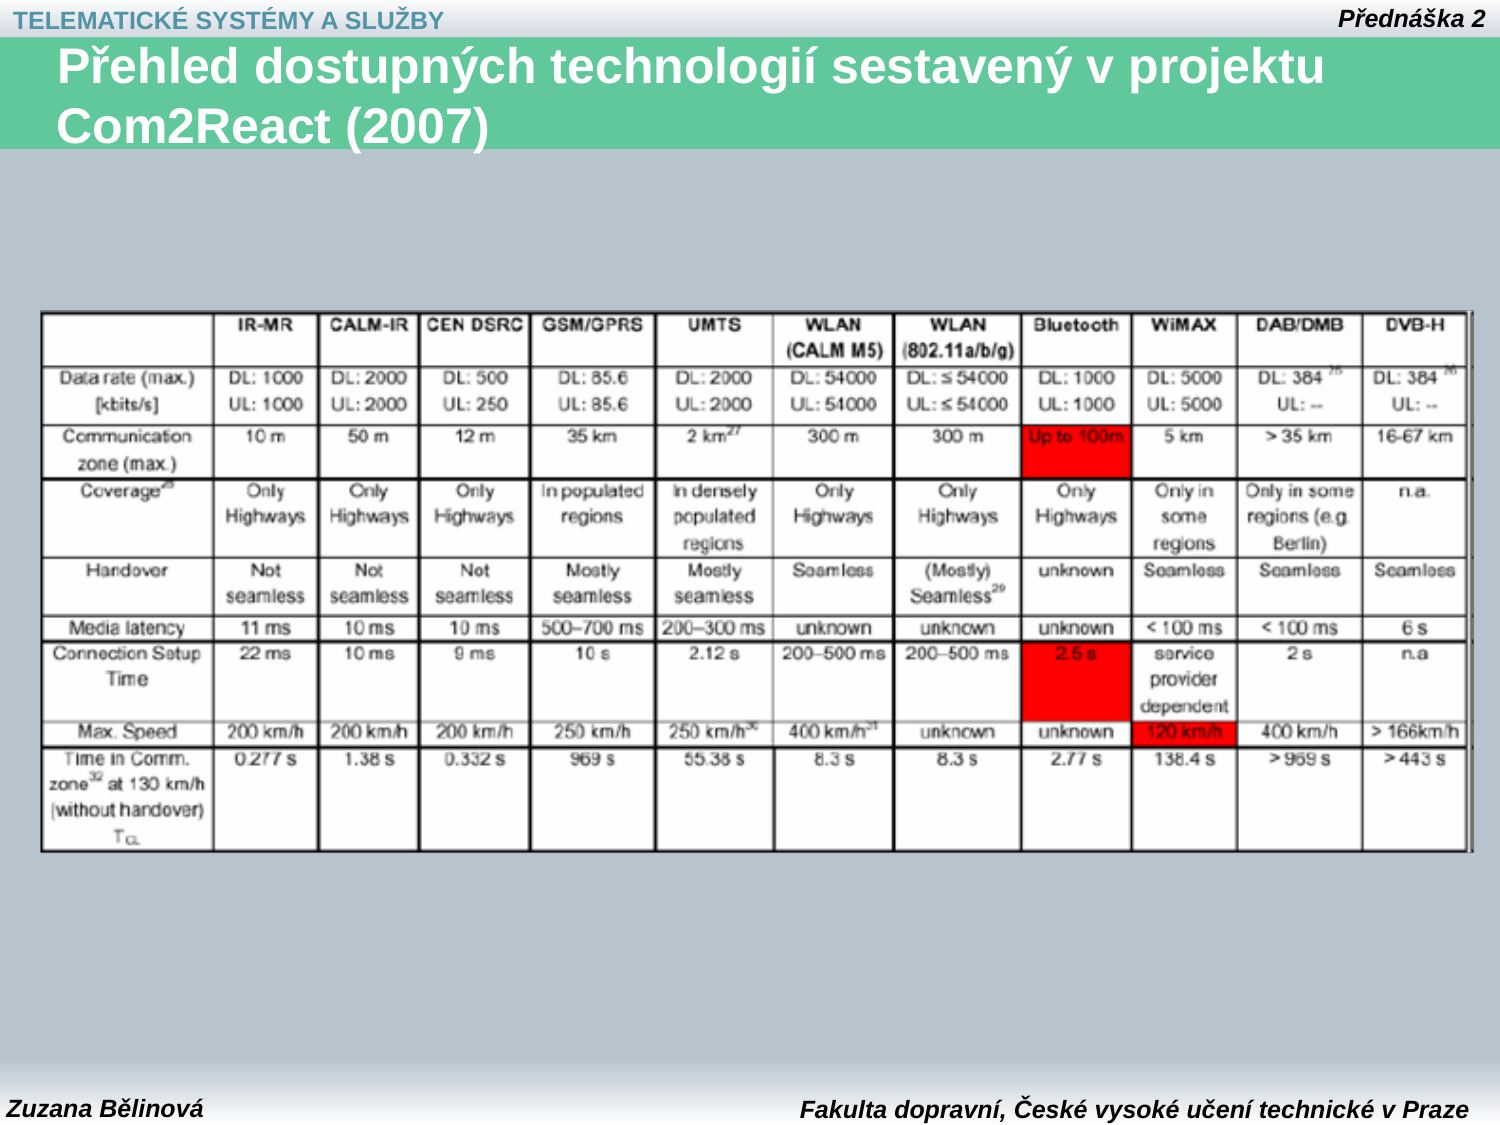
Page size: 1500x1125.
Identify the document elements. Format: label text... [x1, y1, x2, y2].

title Přehled dostupných technologií sestavený v projektu Com2React (2007) [0, 37, 1500, 150]
picture [36, 306, 1476, 855]
